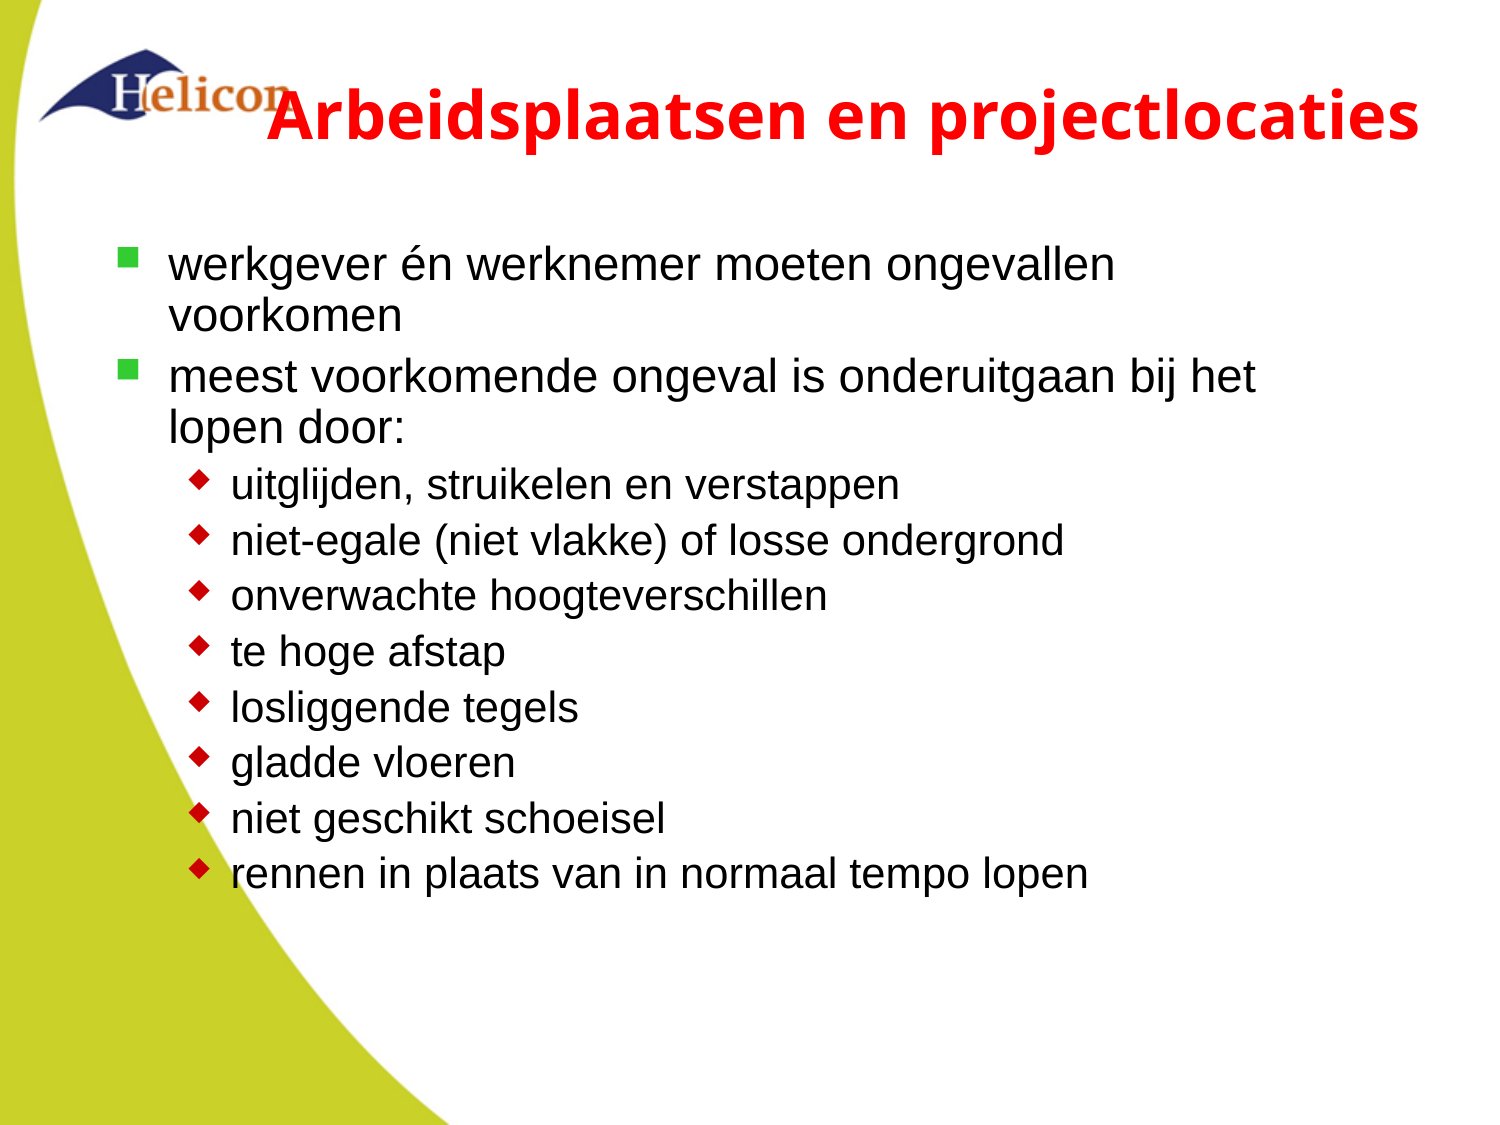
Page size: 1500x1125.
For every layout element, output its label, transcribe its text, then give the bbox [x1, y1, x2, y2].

list werkgever én werknemer moeten ongevallen voorkomen meest voorkomende ongeval is onderuitgaan bij het lopen door: uitglijden, struikelen en verstappen niet-egale (niet vlakke) of losse ondergrond onverwachte hoogteverschillen te hoge afstap losliggende tegels gladde vloeren niet geschikt schoeisel rennen in plaats van in normaal tempo lopen [99, 231, 1375, 907]
title Arbeidsplaatsen en projectlocaties [207, 19, 1483, 207]
picture [0, 0, 1500, 1125]
